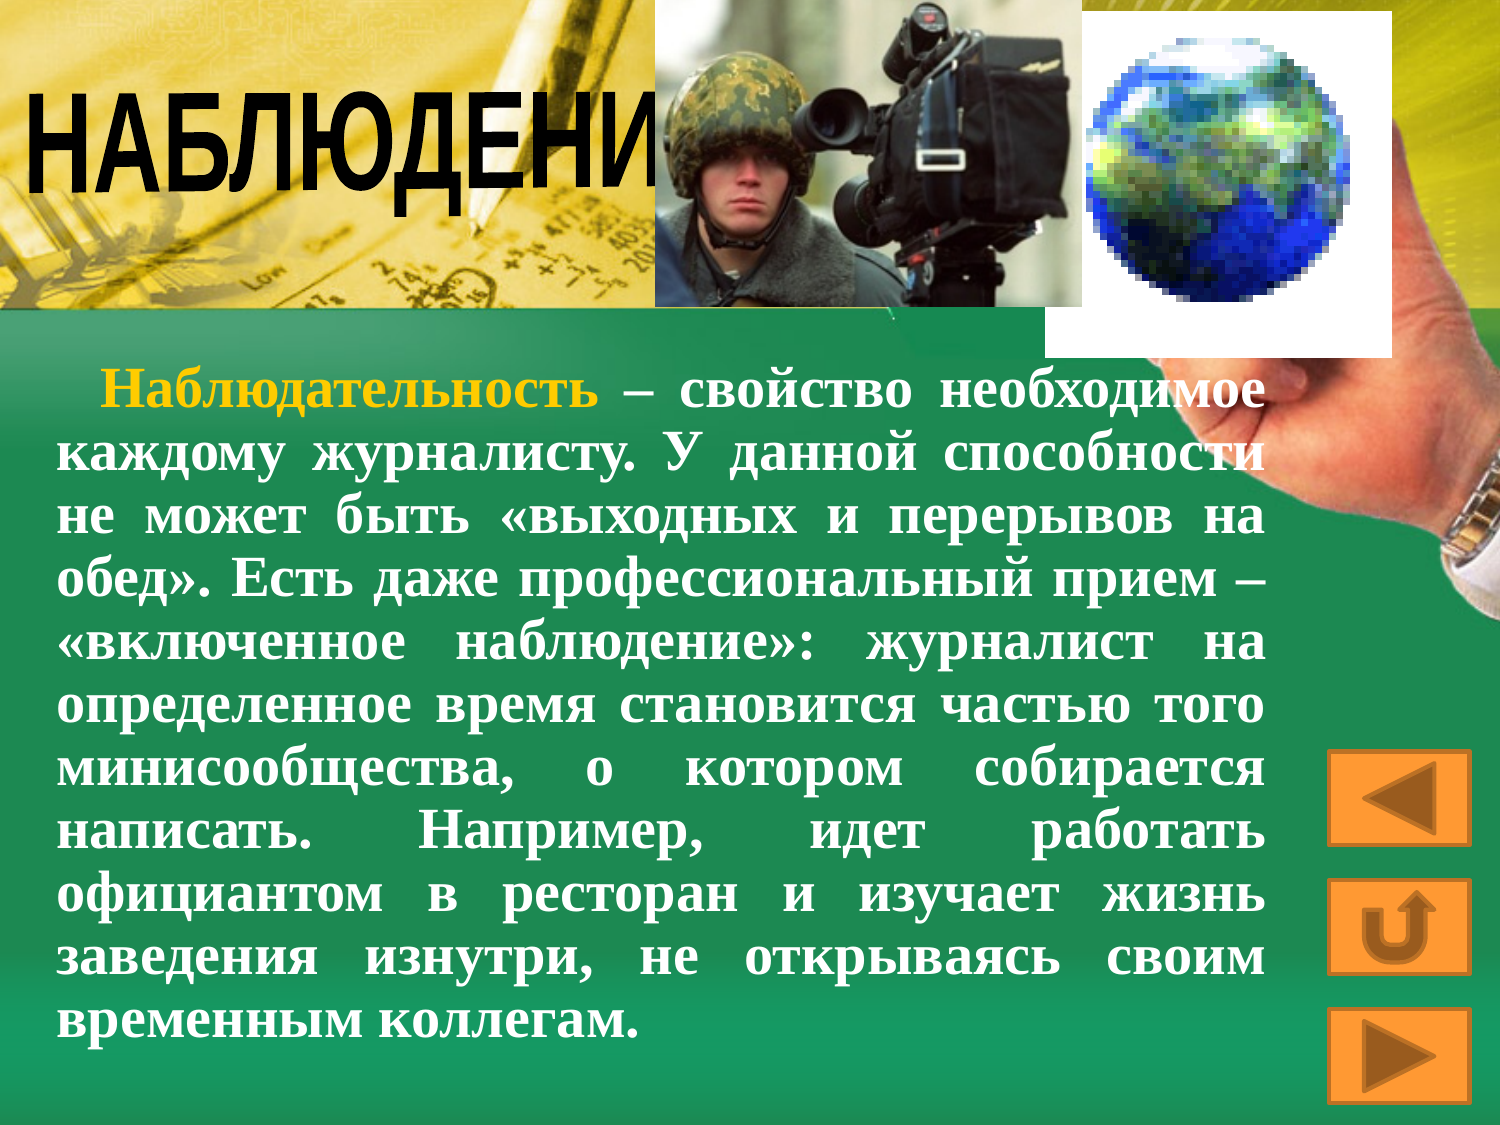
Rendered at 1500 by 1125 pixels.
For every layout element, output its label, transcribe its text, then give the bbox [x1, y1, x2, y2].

list Наблюдательность – свойство необходимое каждому журналисту. У данной способности не может быть «выходных и перерывов на обед». Есть даже профессиональный прием – «включенное наблюдение»: журналист на определенное время становится частью того минисообщества, о котором собирается написать. Например, идет работать официантом в ресторан и изучает жизнь заведения изнутри, не открываясь своим временным коллегам. [40, 349, 1282, 1095]
text_box [1327, 1007, 1472, 1105]
picture [0, 0, 1500, 990]
text_box [1327, 878, 1472, 976]
text_box [1327, 749, 1472, 847]
